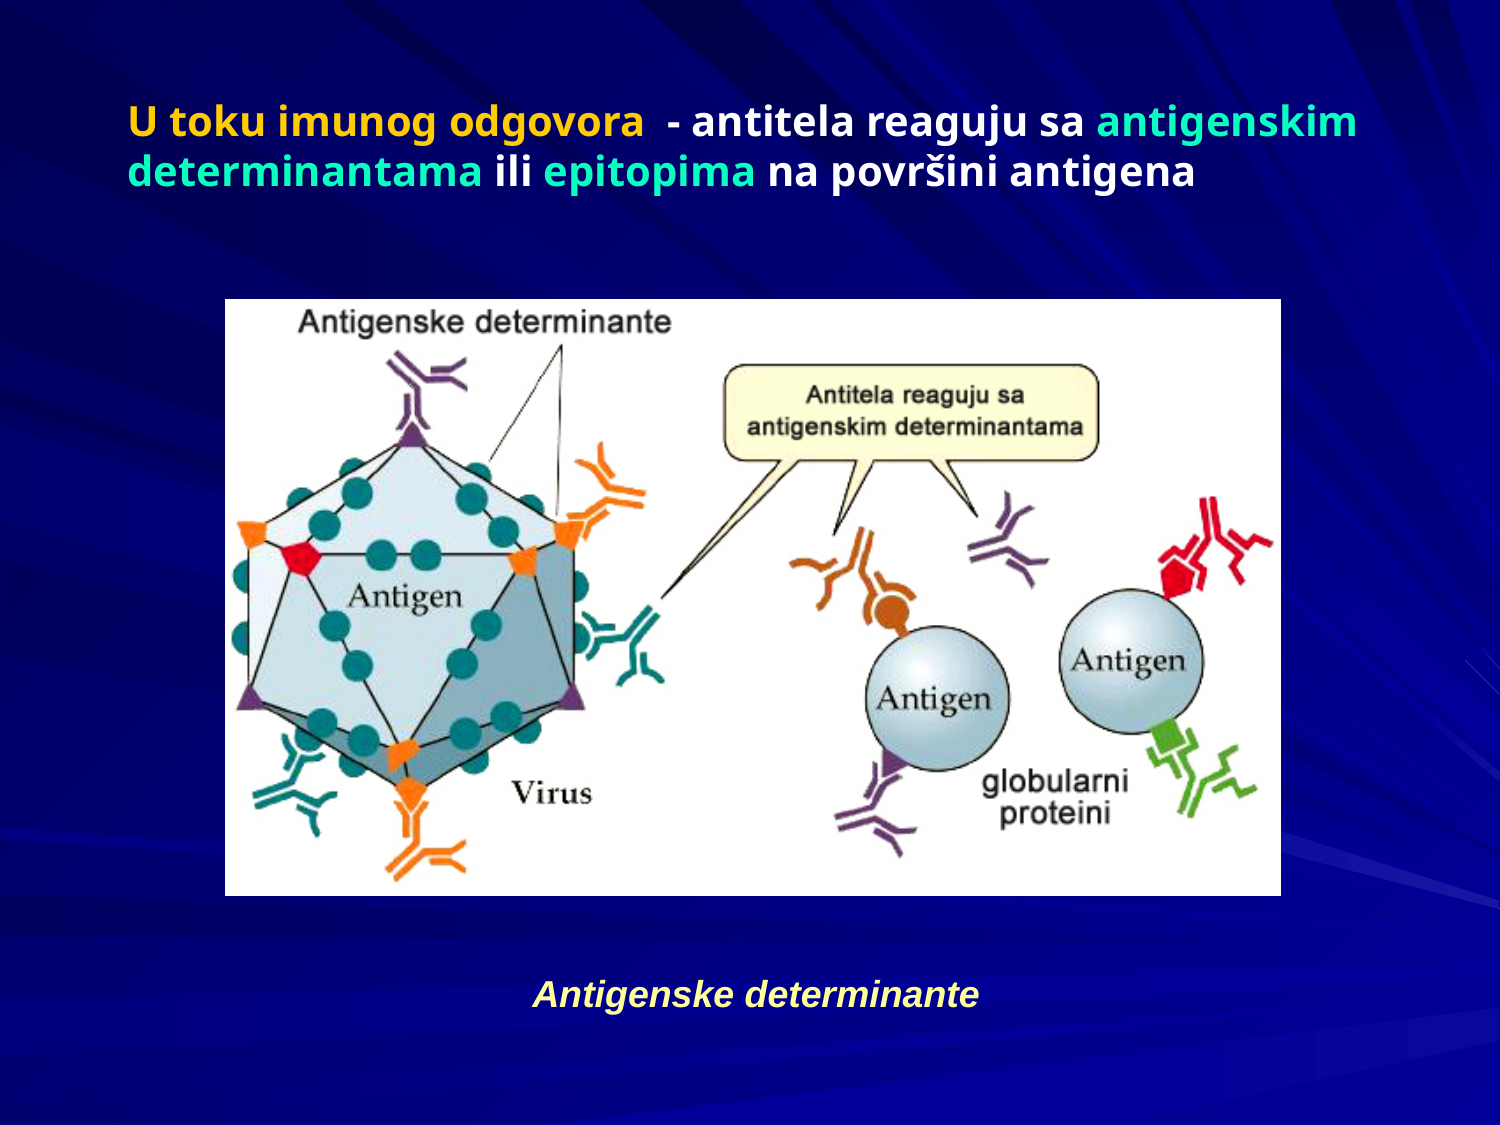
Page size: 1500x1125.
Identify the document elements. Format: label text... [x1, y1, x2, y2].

text_box Antigenske determinante [437, 962, 1075, 1023]
text_box U toku imunog odgovora - antitela reaguju sa antigenskim determinantama ili epitopima na površini antigena [112, 87, 1463, 203]
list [224, 299, 1281, 896]
